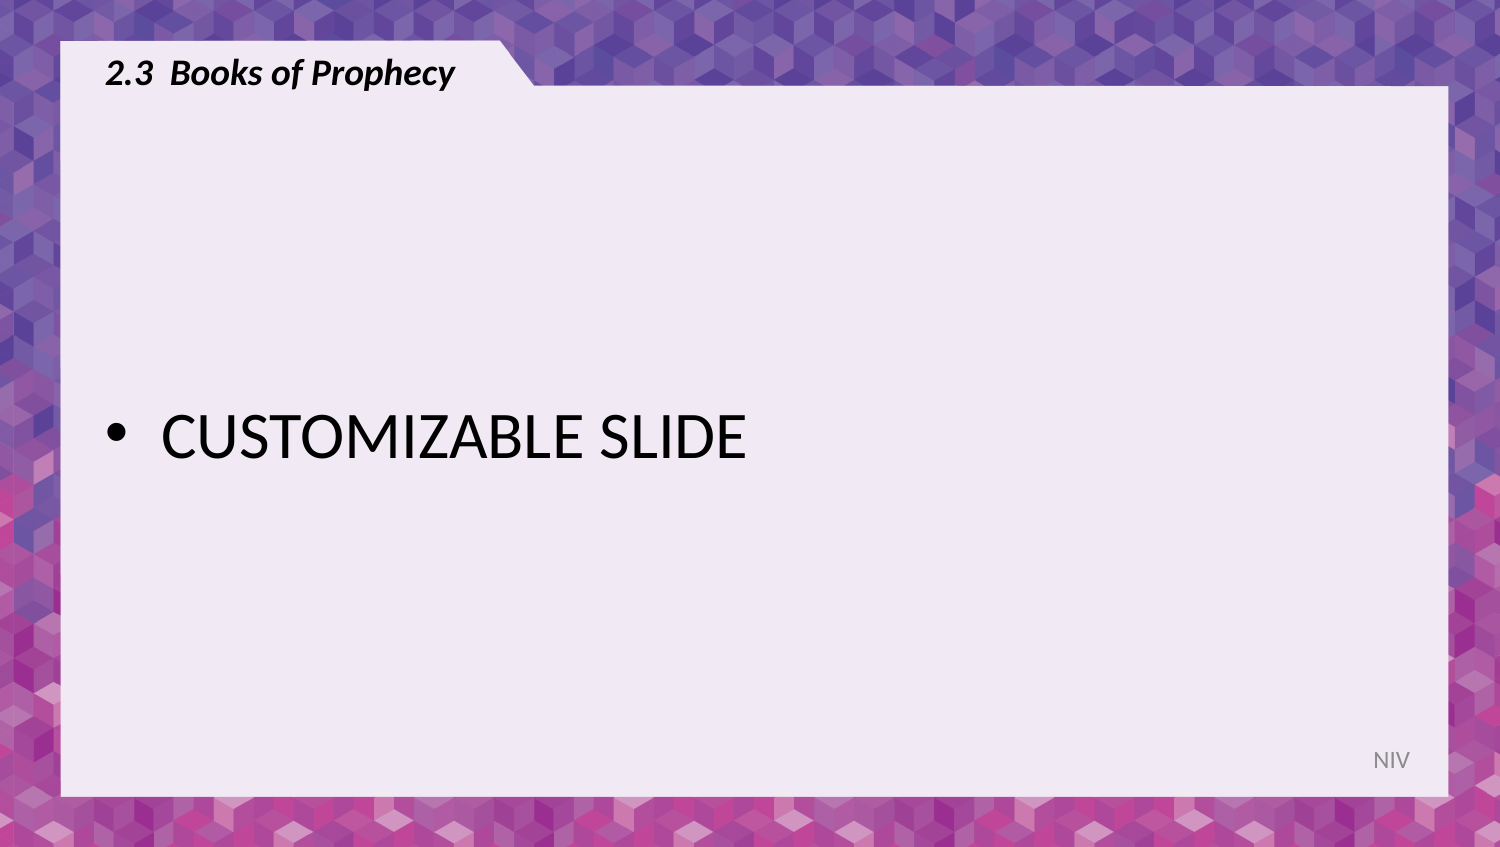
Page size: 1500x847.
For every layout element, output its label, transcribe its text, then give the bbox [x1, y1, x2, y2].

list CUSTOMIZABLE SLIDE [89, 141, 1403, 722]
title 2.3 Books of Prophecy [89, 33, 1420, 108]
footer NIV [950, 736, 1425, 782]
picture [0, 0, 1500, 847]
